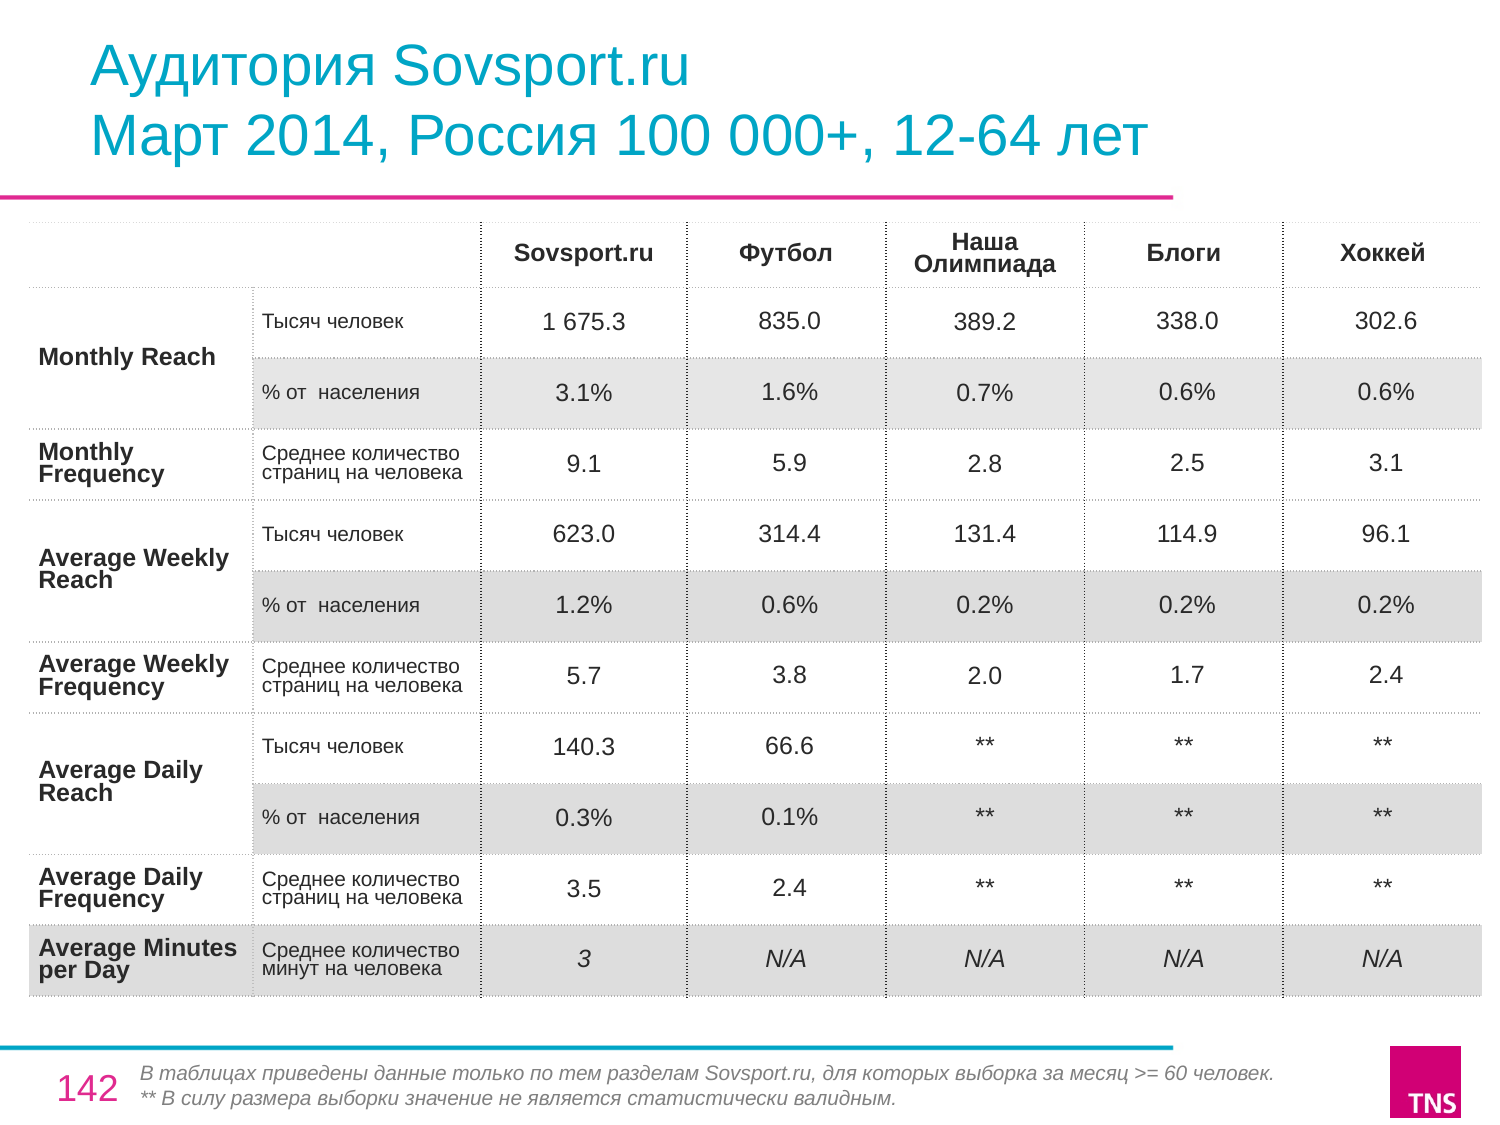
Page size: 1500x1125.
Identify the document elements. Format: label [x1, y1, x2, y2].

table_header [29, 223, 1482, 287]
title [74, 8, 1476, 187]
slide_number [40, 1055, 392, 1125]
table_cell [29, 287, 1482, 996]
picture [0, 0, 1500, 1125]
text_box [124, 1052, 1463, 1117]
